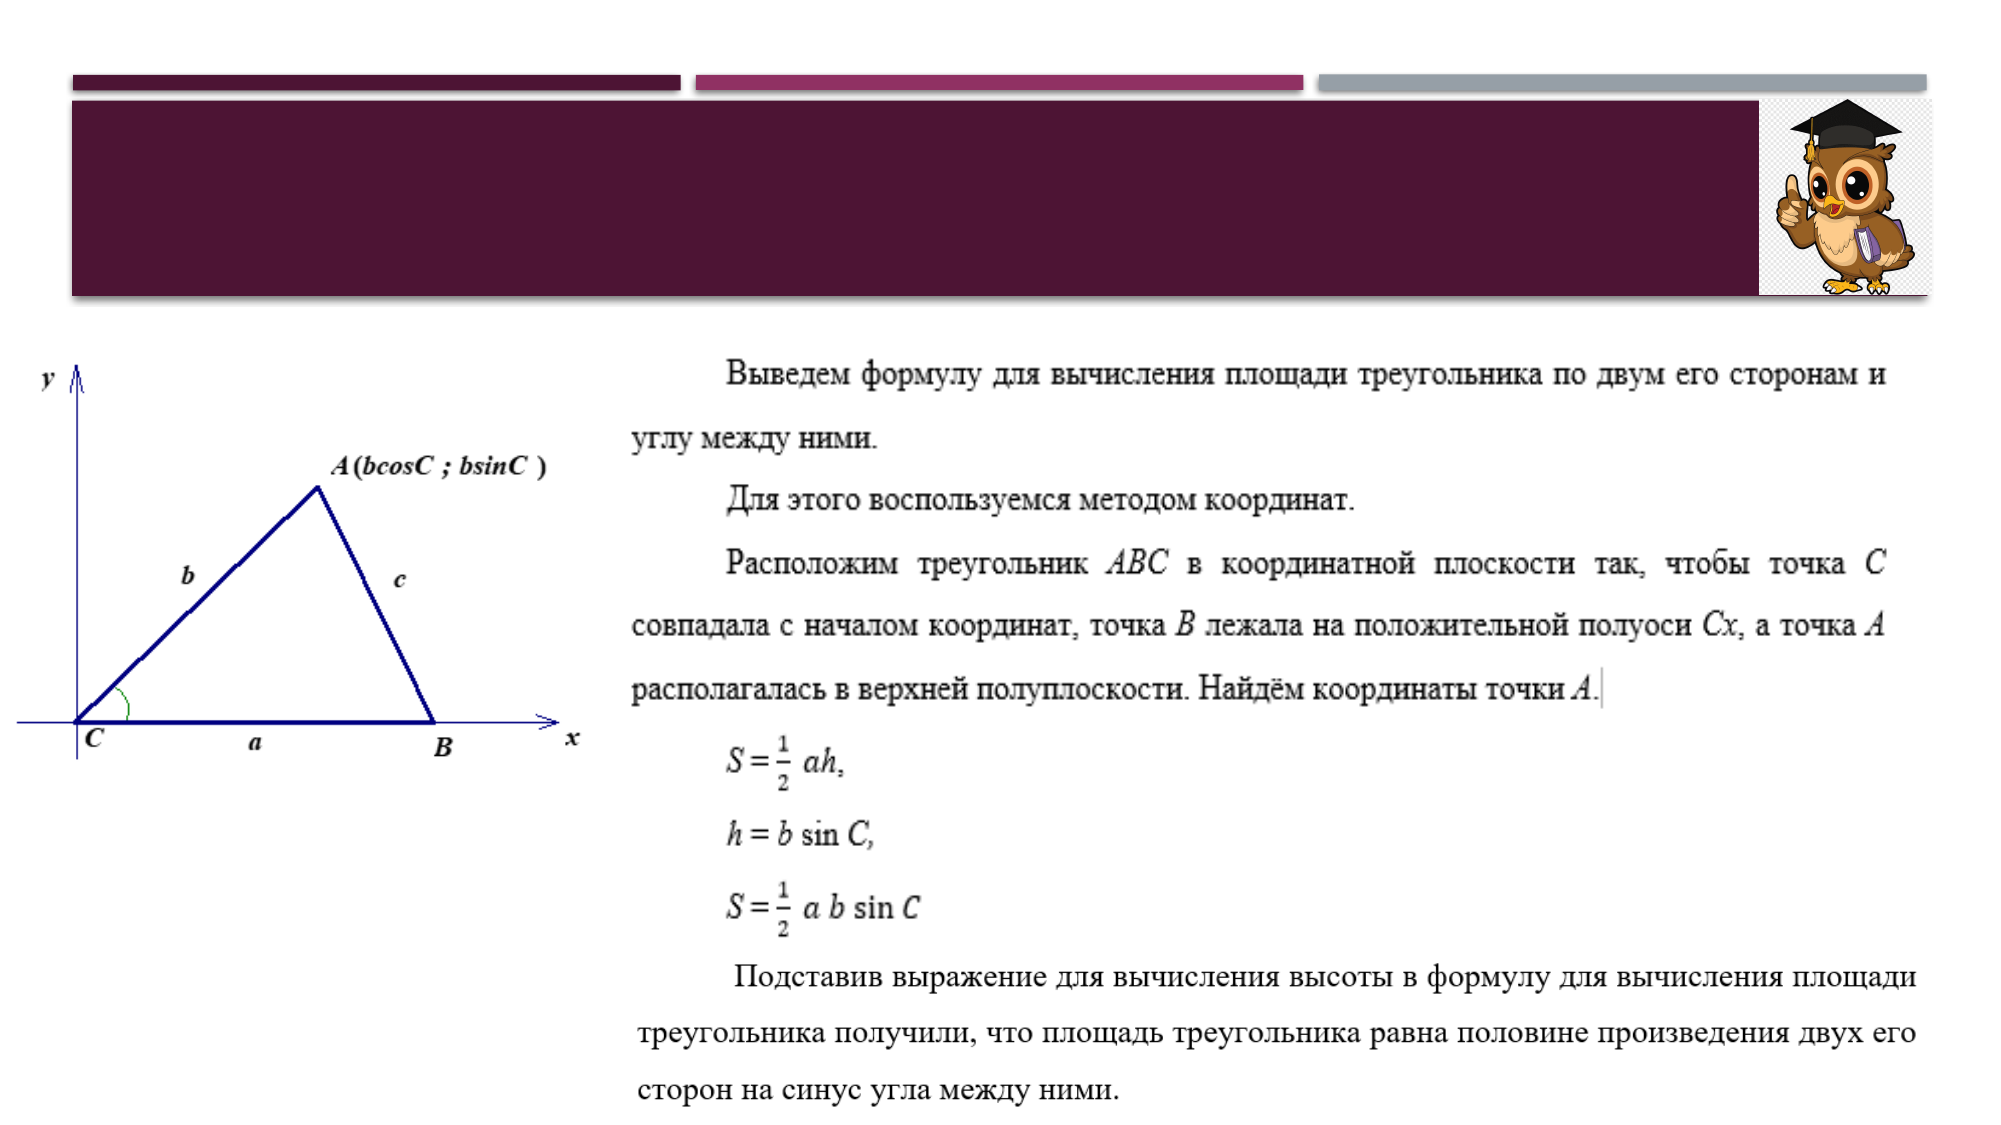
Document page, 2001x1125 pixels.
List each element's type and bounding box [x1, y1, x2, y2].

picture [1759, 99, 1932, 295]
picture [0, 345, 1924, 1121]
